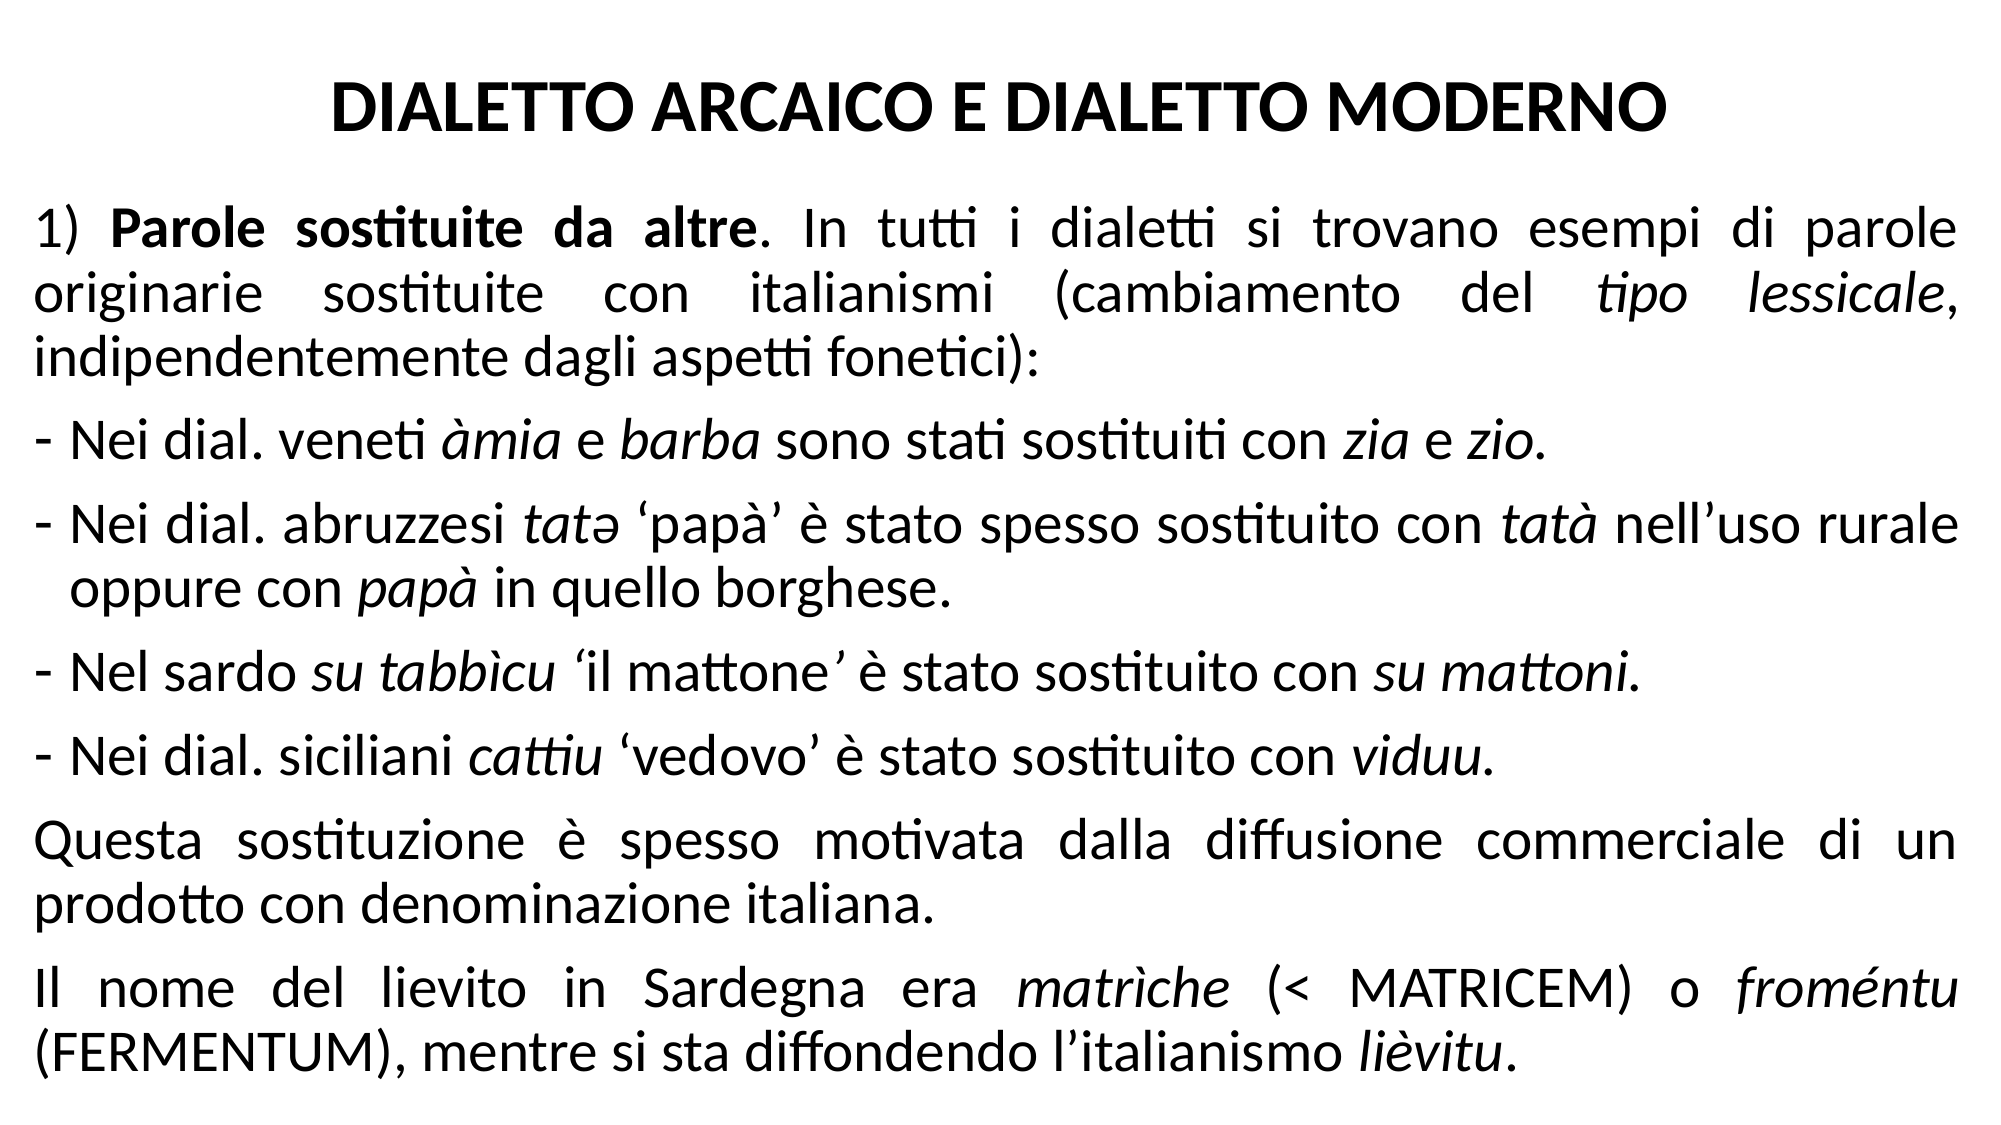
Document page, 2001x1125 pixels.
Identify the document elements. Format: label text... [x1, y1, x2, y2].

title DIALETTO ARCAICO E DIALETTO MODERNO [137, 25, 1863, 189]
text_box 1) Parole sostituite da altre. In tutti i dialetti si trovano esempi di parole originarie sostituite con italianismi (cambiamento del tipo lessicale, indipendentemente dagli aspetti fonetici): Nei dial. veneti àmia e barba sono stati sostituiti con zia e zio. Nei dial. abruzzesi tatə ‘papà’ è stato spesso sostituito con tatà nell’uso rurale oppure con papà in quello borghese. Nel sardo su tabbìcu ‘il mattone’ è stato sostituito con su mattoni. Nei dial. siciliani cattiu ‘vedovo’ è stato sostituito con viduu. Questa sostituzione è spesso motivata dalla diffusione commerciale di un prodotto con denominazione italiana. Il nome del lievito in Sardegna era matrìche (< MATRICEM) o froméntu (FERMENTUM), mentre si sta diffondendo l’italianismo lièvitu. [18, 189, 1976, 1100]
